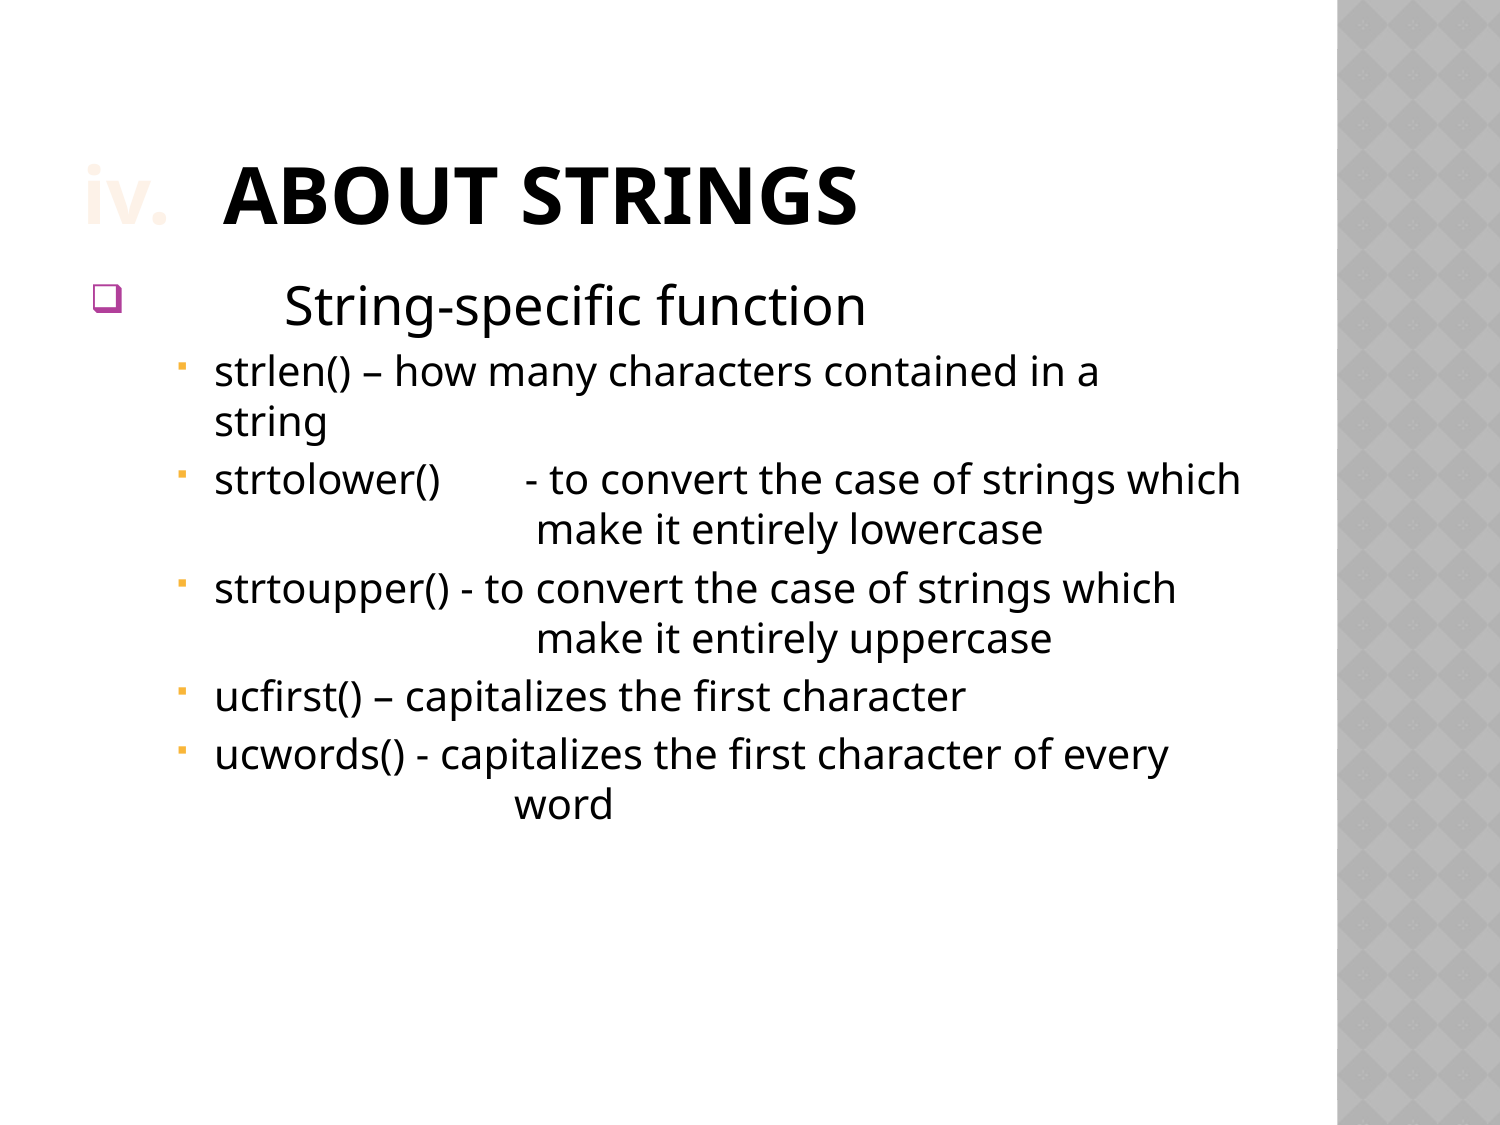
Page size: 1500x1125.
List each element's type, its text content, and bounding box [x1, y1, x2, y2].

list String-specific function strlen() – how many characters contained in a string strtolower() - to convert the case of strings which make it entirely lowercase strtoupper() - to convert the case of strings which make it entirely uppercase ucfirst() – capitalizes the first character ucwords() - capitalizes the first character of every word [75, 264, 1263, 1059]
title About Strings [75, 52, 1263, 240]
